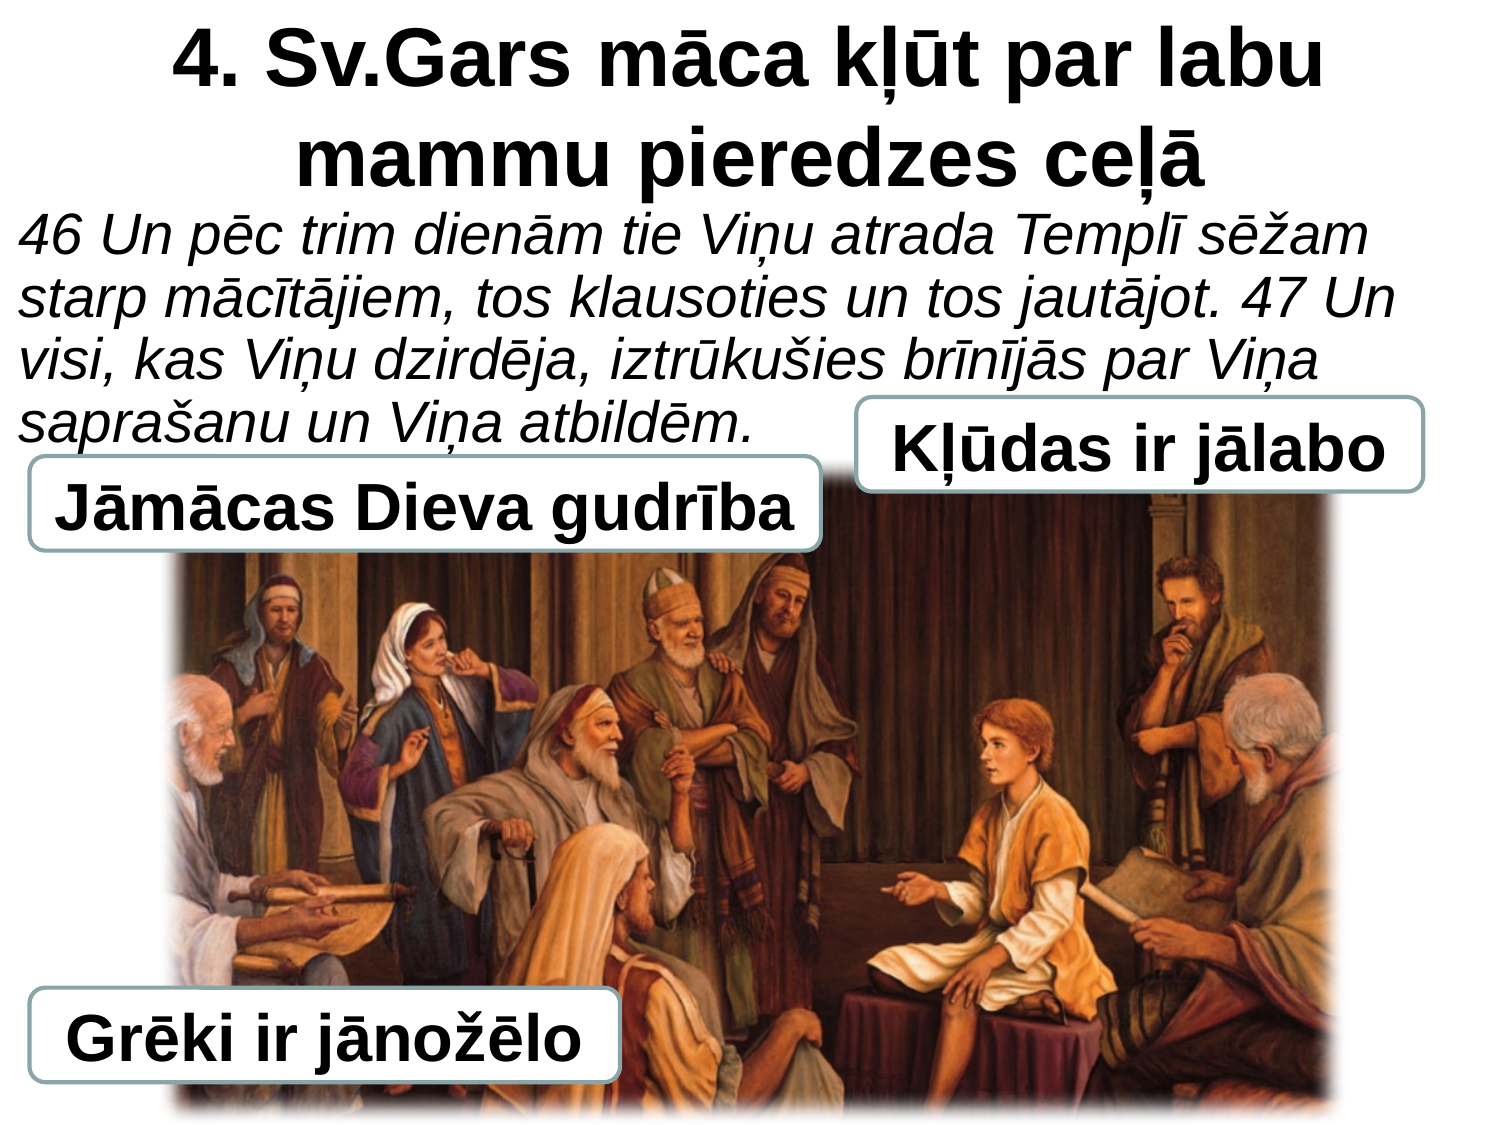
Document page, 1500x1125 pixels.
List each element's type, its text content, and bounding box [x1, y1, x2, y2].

title 4. Sv.Gars māca kļūt par labu mammu pieredzes ceļā [0, 42, 1500, 164]
list 46 Un pēc trim dienām tie Viņu atrada Templī sēžam starp mācītājiem, tos klausoties un tos jautājot. 47 Un visi, kas Viņu dzirdēja, iztrūkušies brīnījās par Viņa saprašanu un Viņa atbildēm. [0, 196, 1500, 370]
text_box Kļūdas ir jālabo [854, 394, 1426, 494]
picture [159, 457, 1346, 1125]
text_box Jāmācas Dieva gudrība [27, 453, 813, 553]
text_box Grēki ir jānožēlo [27, 985, 154, 1085]
